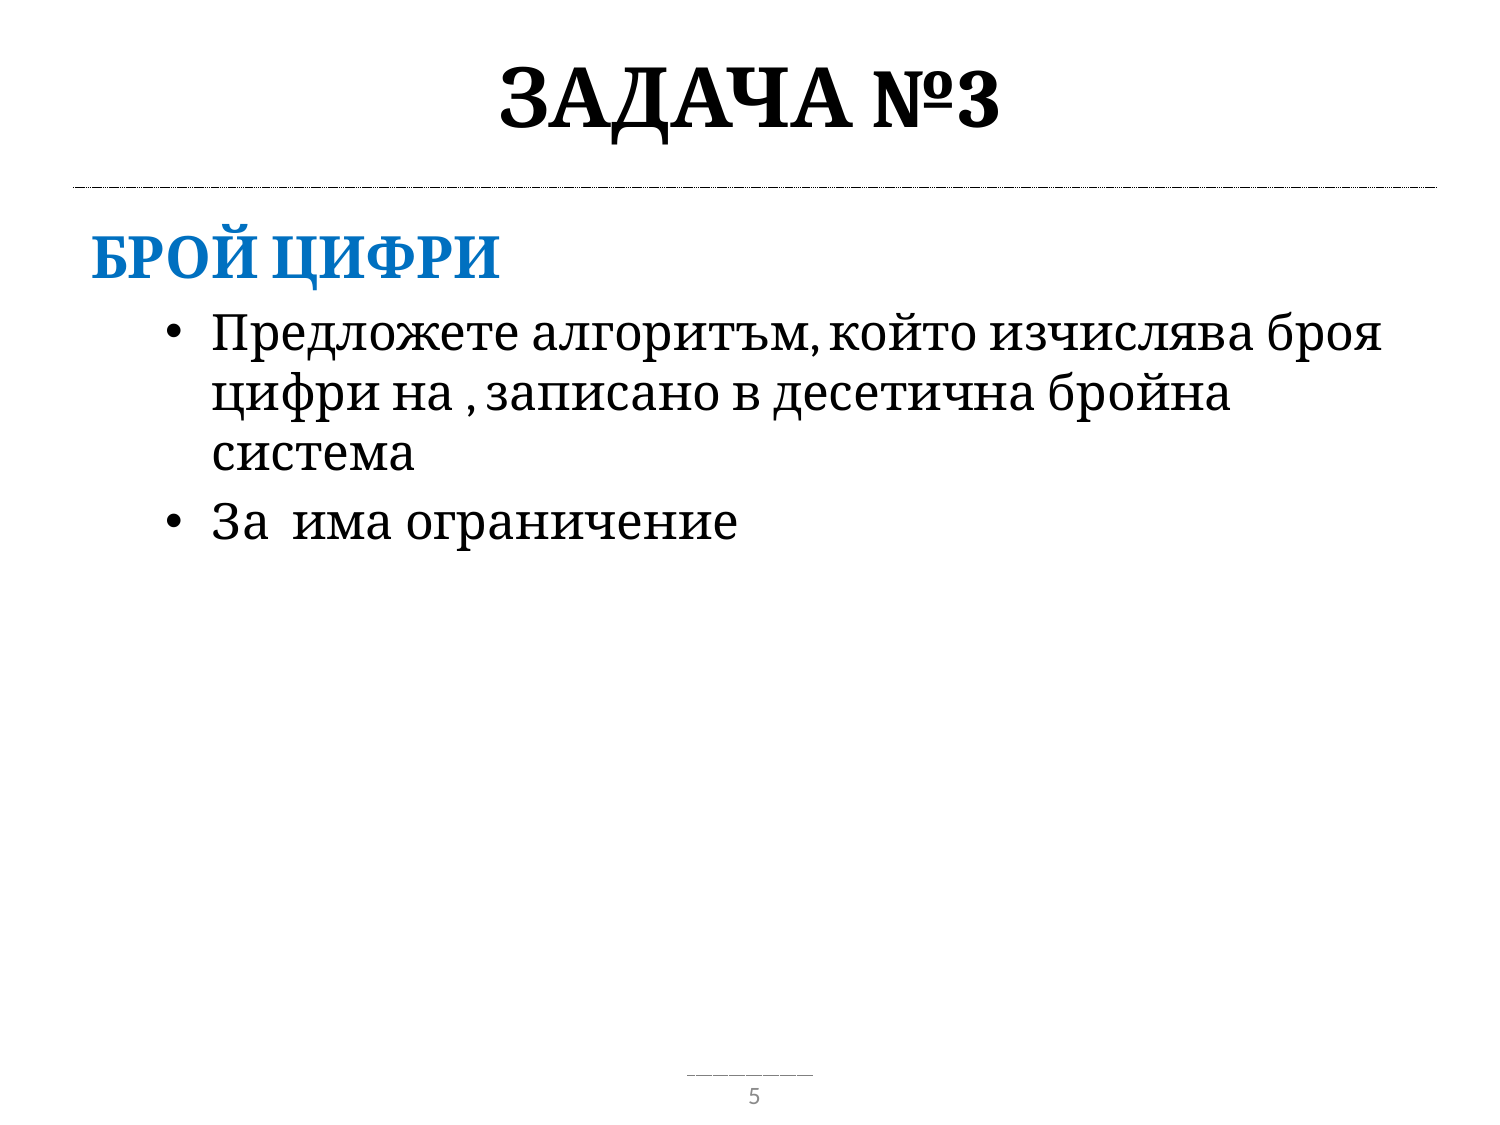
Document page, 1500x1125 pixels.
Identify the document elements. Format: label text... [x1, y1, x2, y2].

title Задача №3 [0, 0, 1500, 188]
slide_number 5 [579, 1065, 930, 1125]
